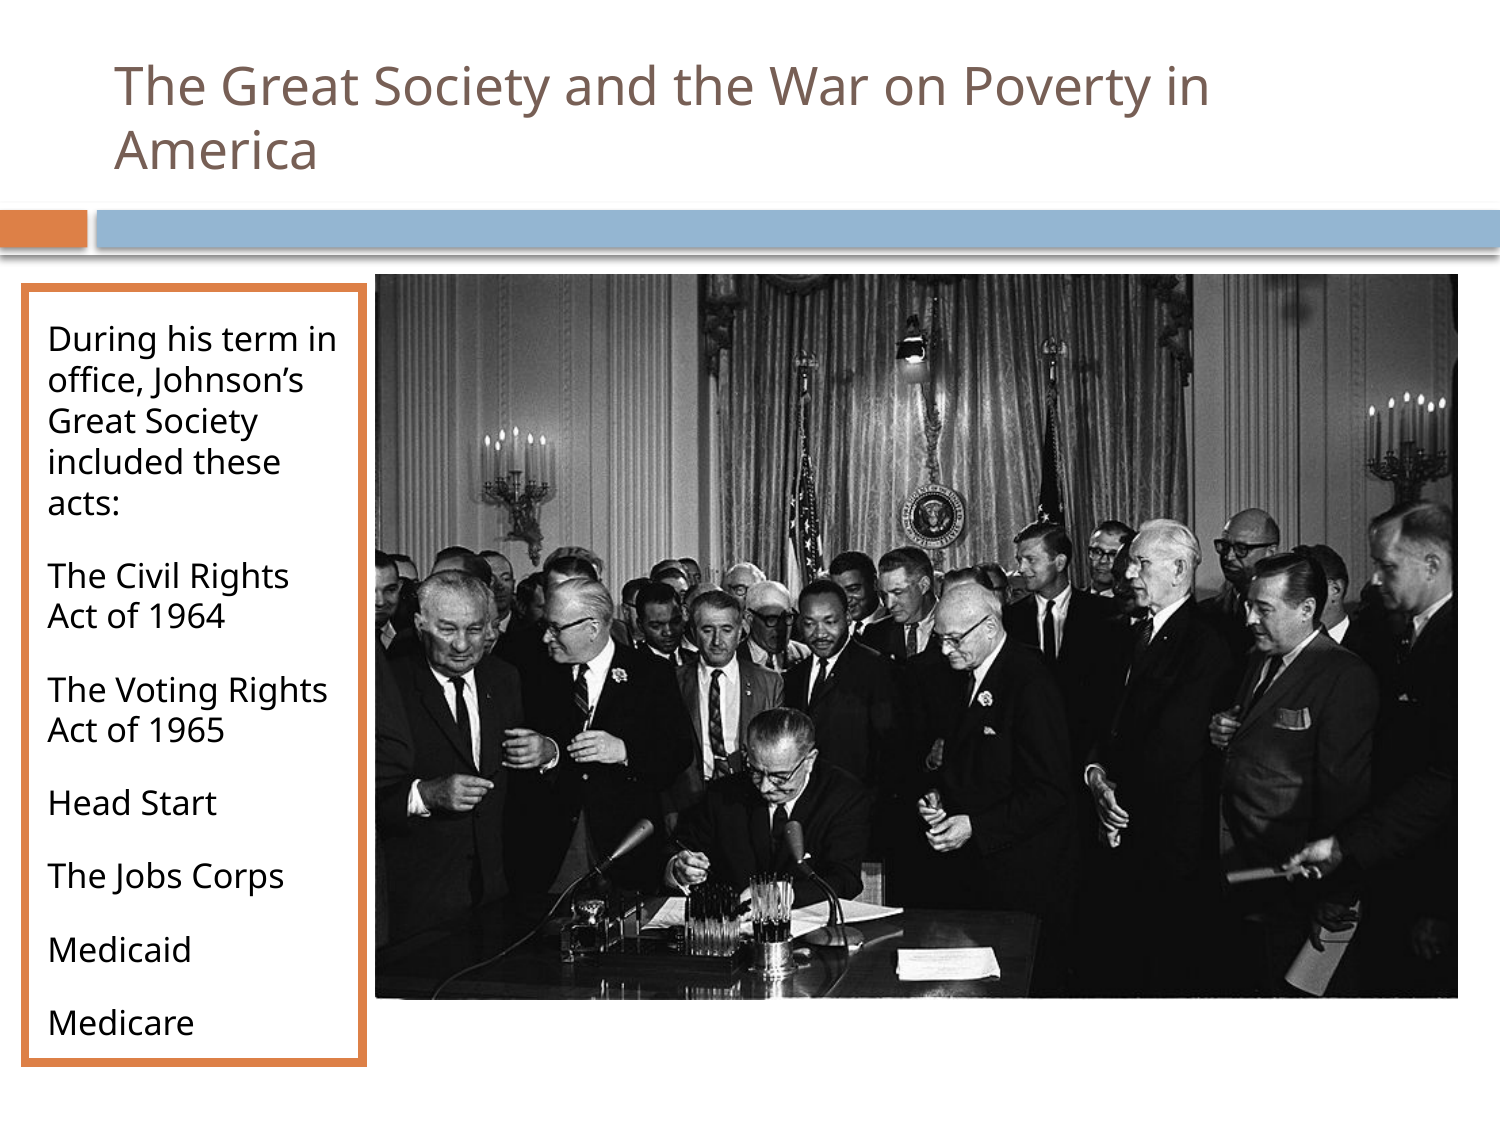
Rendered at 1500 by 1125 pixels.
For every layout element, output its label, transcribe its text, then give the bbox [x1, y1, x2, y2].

list During his term in office, Johnson’s Great Society included these acts: The Civil Rights Act of 1964 The Voting Rights Act of 1965 Head Start The Jobs Corps Medicaid Medicare [21, 283, 367, 1067]
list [374, 274, 1458, 1001]
title The Great Society and the War on Poverty in America [99, 44, 1425, 188]
